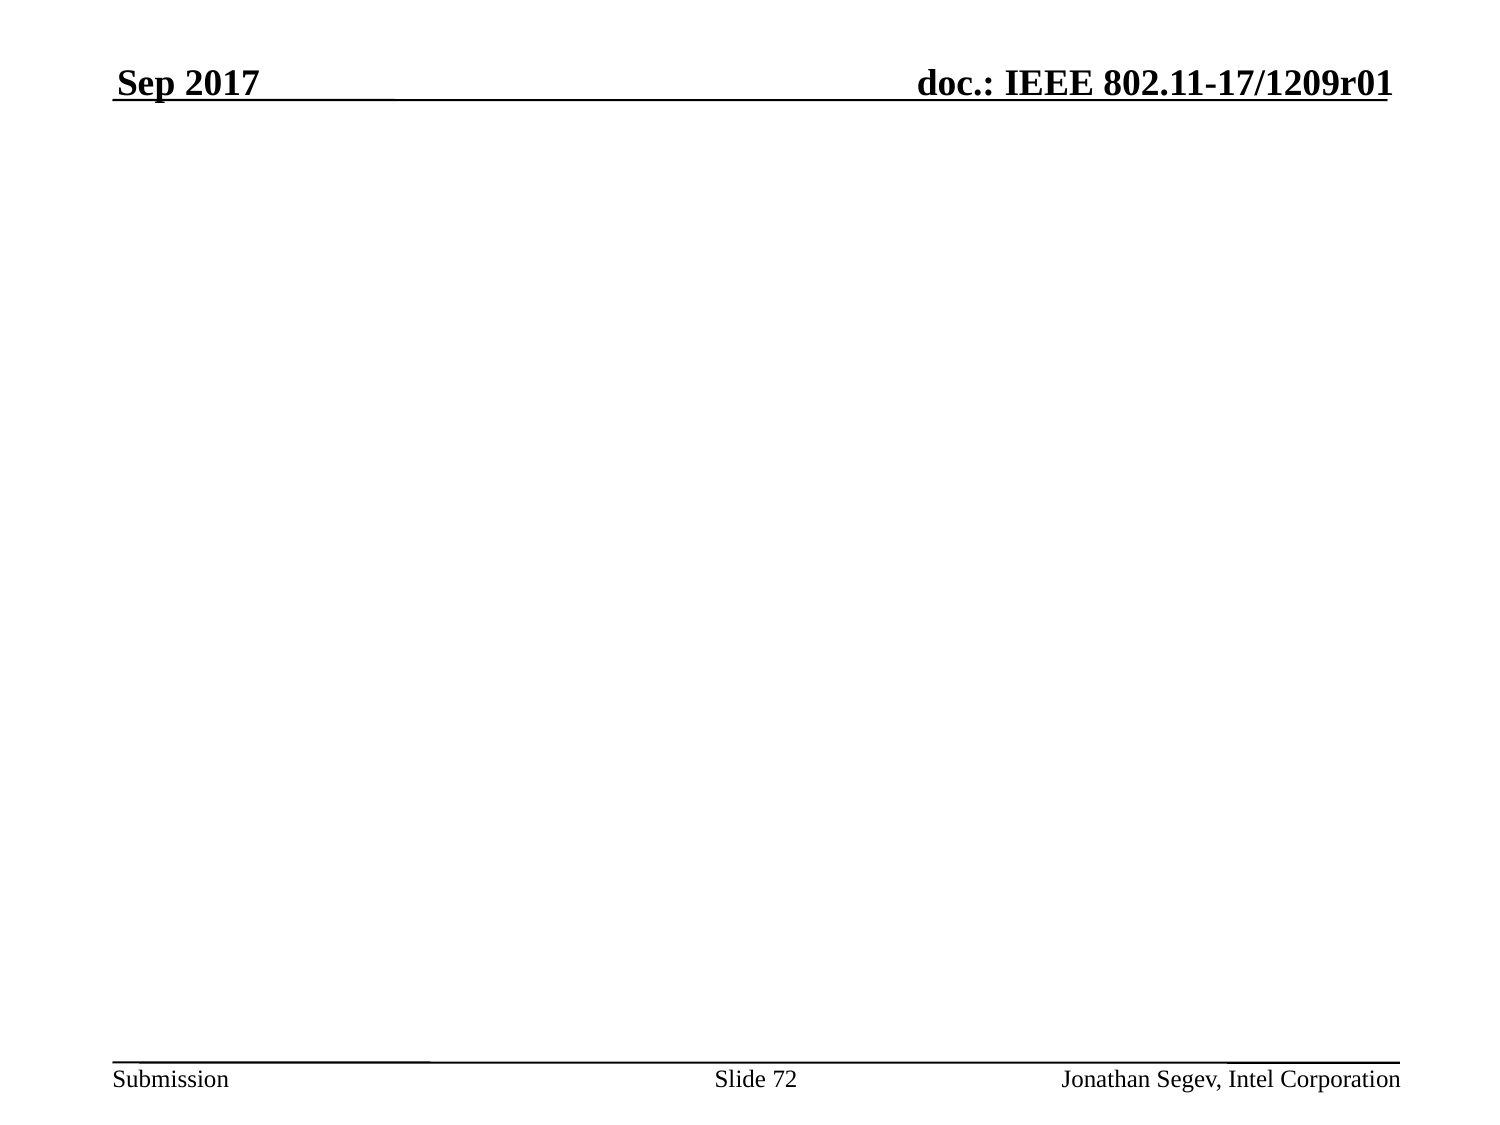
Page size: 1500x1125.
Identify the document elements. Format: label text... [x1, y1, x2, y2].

slide_number Slide 72 [712, 1061, 800, 1123]
footer Jonathan Segev, Intel Corporation [1007, 1061, 1402, 1093]
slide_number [116, 58, 507, 104]
